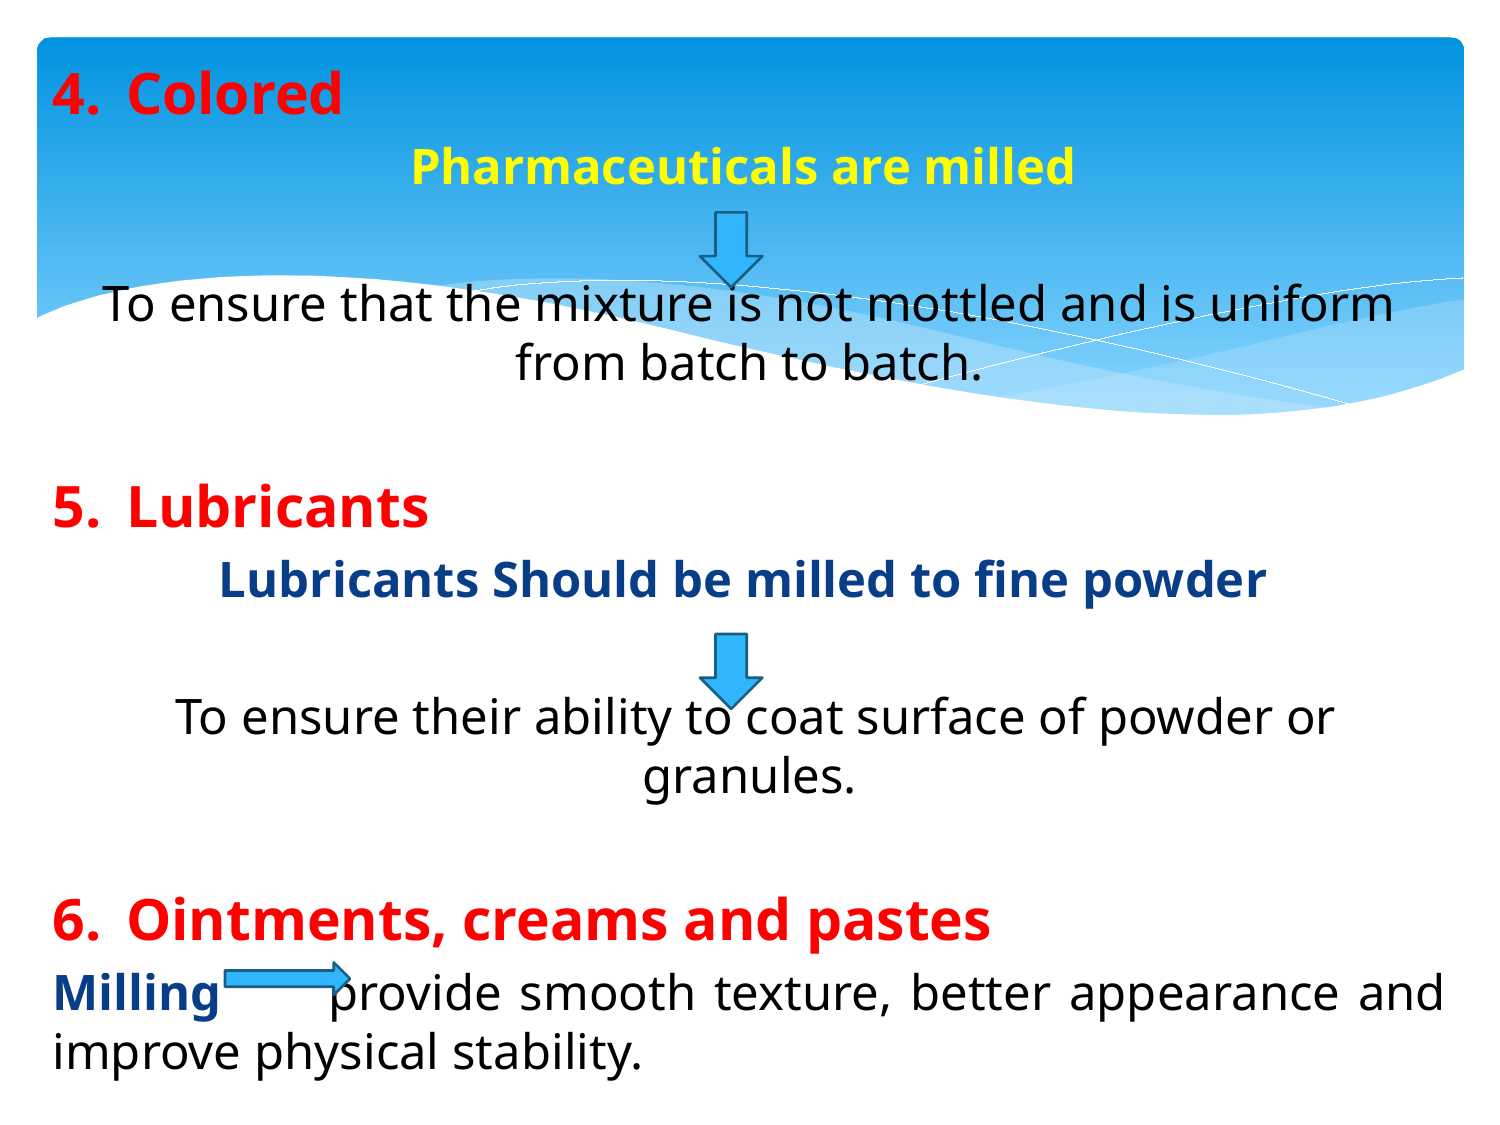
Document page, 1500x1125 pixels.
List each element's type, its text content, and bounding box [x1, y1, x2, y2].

list Colored Pharmaceuticals are milled To ensure that the mixture is not mottled and is uniform from batch to batch. Lubricants Lubricants Should be milled to fine powder To ensure their ability to coat surface of powder or granules. Ointments, creams and pastes Milling provide smooth texture, better appearance and improve physical stability. [37, 50, 1463, 1088]
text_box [224, 212, 763, 996]
